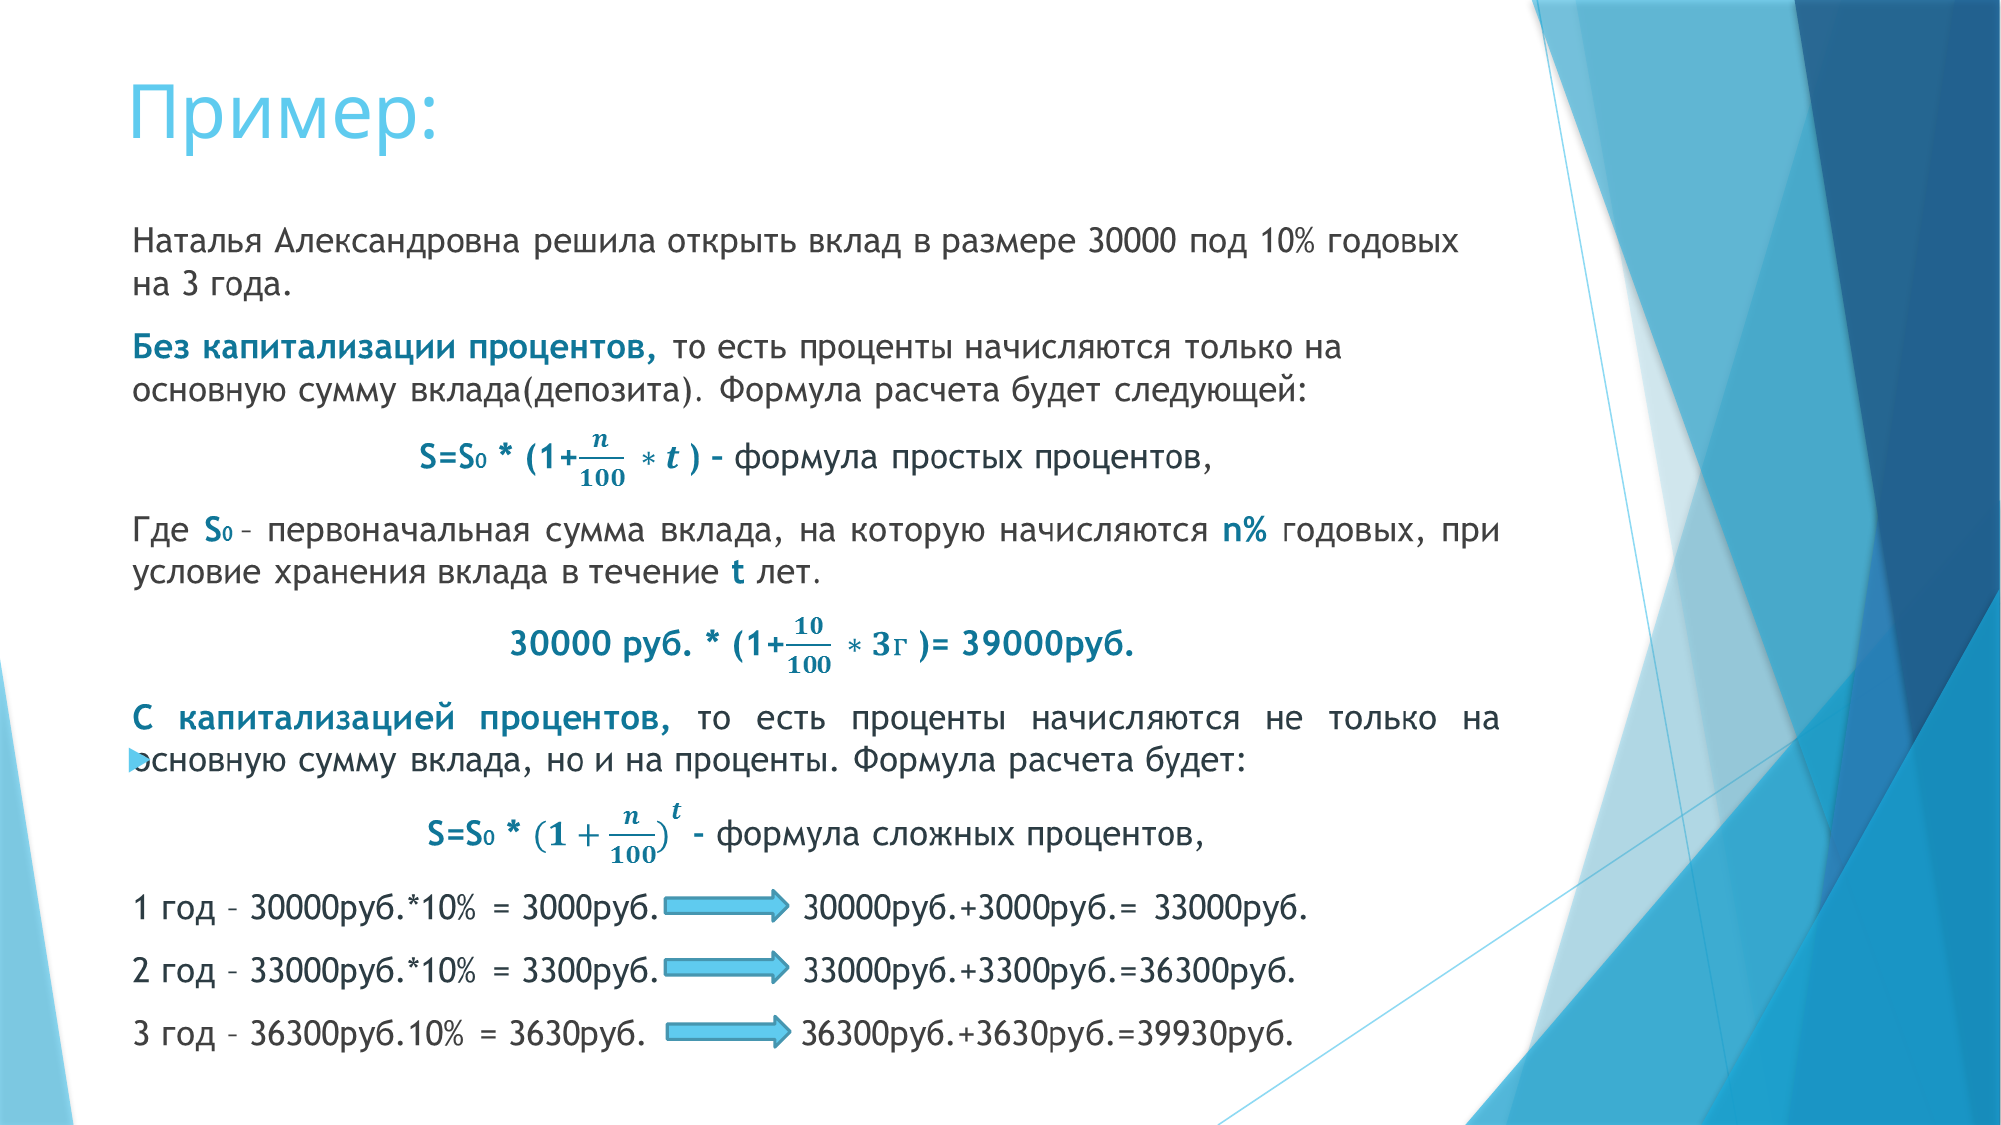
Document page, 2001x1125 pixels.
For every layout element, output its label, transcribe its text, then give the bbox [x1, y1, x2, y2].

title Пример: [111, 55, 1522, 181]
text_box [663, 950, 790, 985]
text_box [663, 888, 790, 923]
text_box [665, 1014, 792, 1049]
list $$$$$ [111, 207, 1522, 1087]
